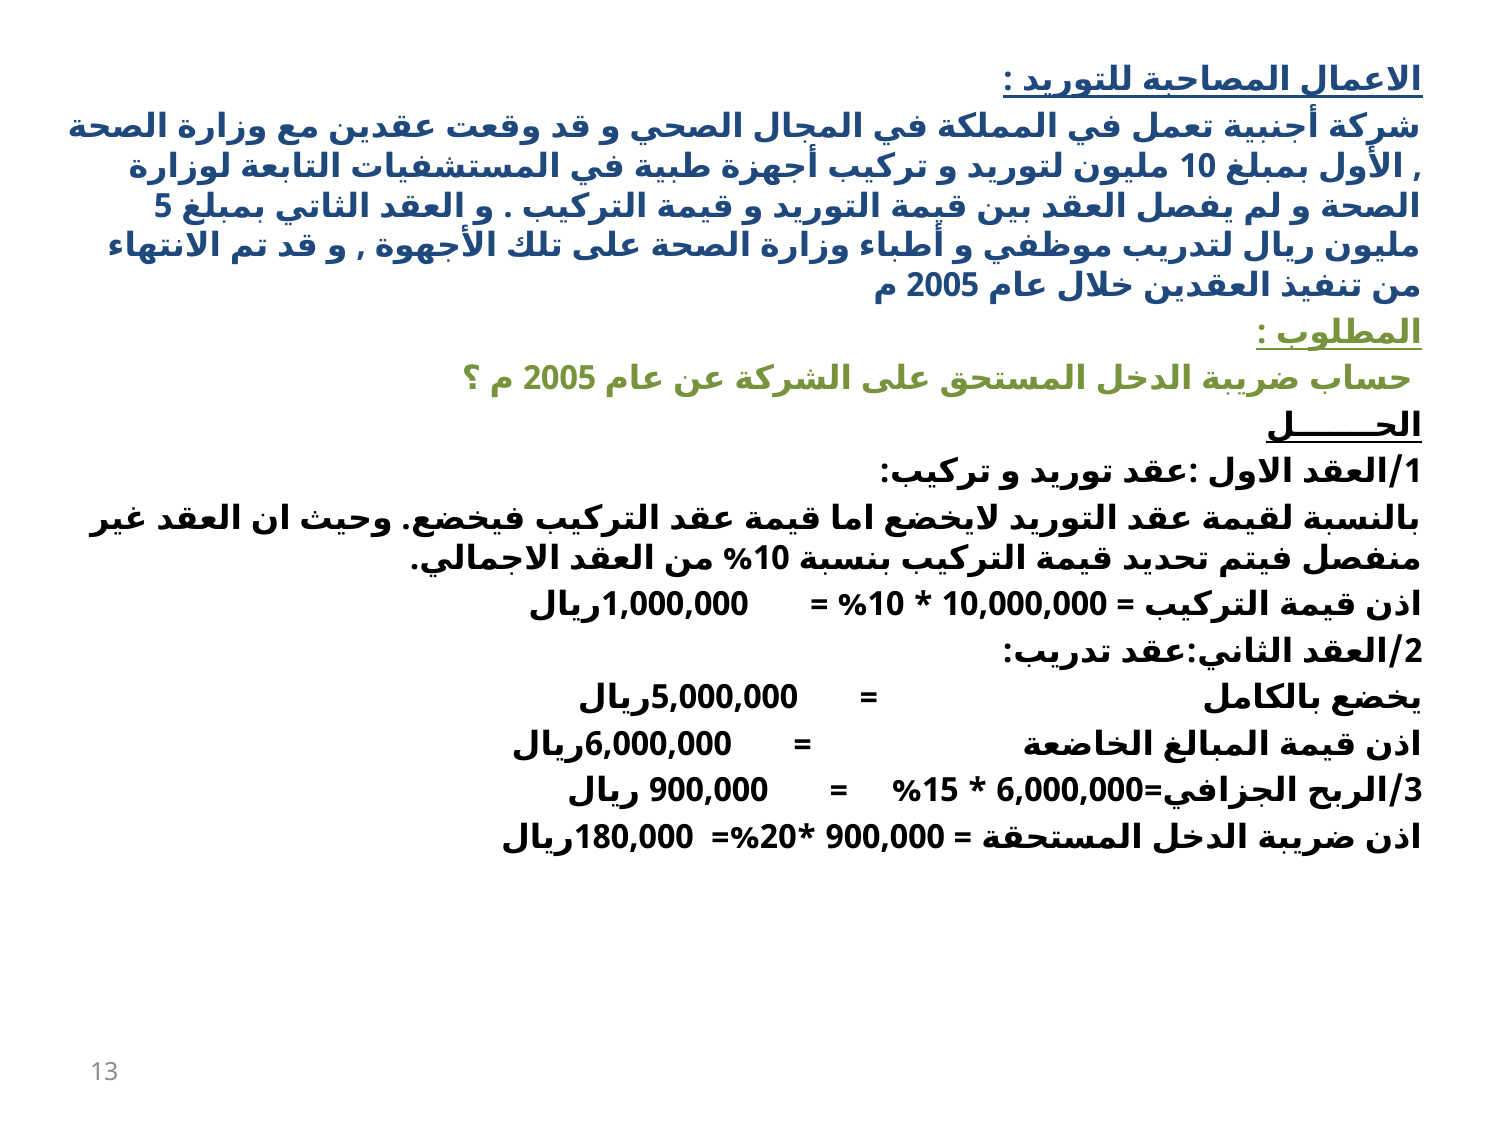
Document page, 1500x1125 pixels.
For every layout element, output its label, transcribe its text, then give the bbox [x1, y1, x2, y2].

slide_number 13 [75, 1042, 425, 1103]
subtitle الاعمال المصاحبة للتوريد : شركة أجنبية تعمل في المملكة في المجال الصحي و قد وقعت عقدين مع وزارة الصحة , الأول بمبلغ 10 مليون لتوريد و تركيب أجهزة طبية في المستشفيات التابعة لوزارة الصحة و لم يفصل العقد بين قيمة التوريد و قيمة التركيب . و العقد الثاتي بمبلغ 5 مليون ريال لتدريب موظفي و أطباء وزارة الصحة على تلك الأجهوة , و قد تم الانتهاء من تنفيذ العقدين خلال عام 2005 م المطلوب : حساب ضريبة الدخل المستحق على الشركة عن عام 2005 م ؟ الحـــــــل 1/العقد الاول :عقد توريد و تركيب: بالنسبة لقيمة عقد التوريد لايخضع اما قيمة عقد التركيب فيخضع. وحيث ان العقد غير منفصل فيتم تحديد قيمة التركيب بنسبة 10% من العقد الاجمالي. اذن قيمة التركيب = 10,000,000 * 10% = 1,000,000ريال 2/العقد الثاني:عقد تدريب: يخضع بالكامل = 5,000,000ريال اذن قيمة المبالغ الخاضعة = 6,000,000ريال 3/الربح الجزافي=6,000,000 * 15% = 900,000 ريال اذن ضريبة الدخل المستحقة = 900,000 *20%= 180,000ريال [50, 50, 1438, 1063]
